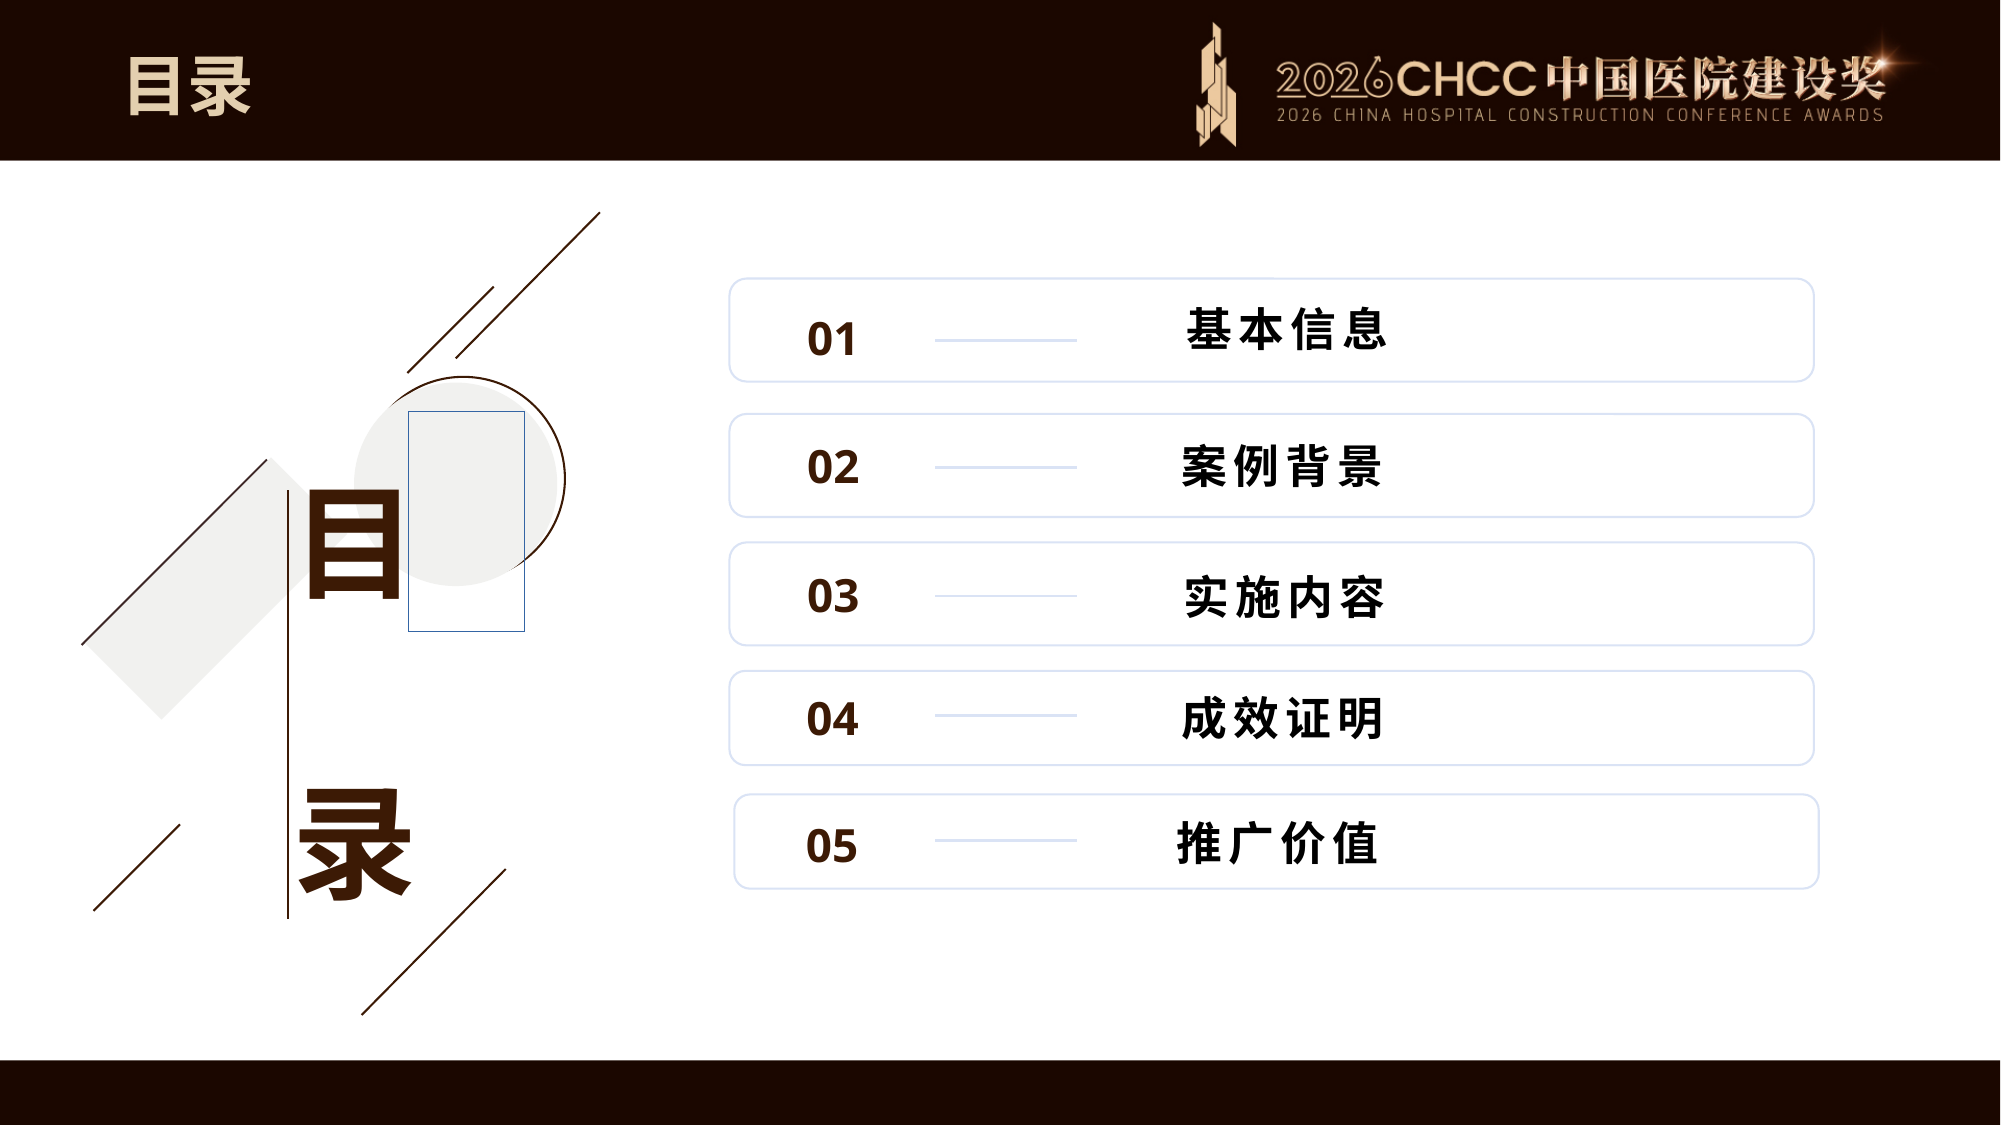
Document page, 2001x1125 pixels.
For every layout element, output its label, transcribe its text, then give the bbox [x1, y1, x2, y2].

text_box 推广价值 [1176, 797, 1839, 886]
text_box [733, 795, 743, 889]
text_box [923, 412, 1812, 519]
text_box [728, 277, 744, 383]
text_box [81, 211, 601, 1016]
text_box [728, 541, 744, 647]
text_box 目录 [106, 36, 563, 132]
text_box 02 [744, 397, 923, 525]
text_box [923, 277, 1814, 383]
text_box [923, 541, 1814, 647]
text_box 05 [743, 775, 921, 912]
text_box 01 [744, 268, 923, 397]
text_box [728, 413, 744, 518]
text_box 基本信息 [1186, 284, 1849, 372]
text_box 03 [744, 525, 923, 663]
text_box [728, 670, 743, 766]
text_box 实施内容 [1183, 552, 1846, 640]
text_box [921, 793, 1814, 890]
picture [0, 0, 2001, 1125]
text_box 案例背景 [1181, 421, 1844, 510]
text_box [922, 669, 1811, 767]
text_box 04 [743, 649, 922, 786]
text_box 成效证明 [1181, 673, 1844, 761]
